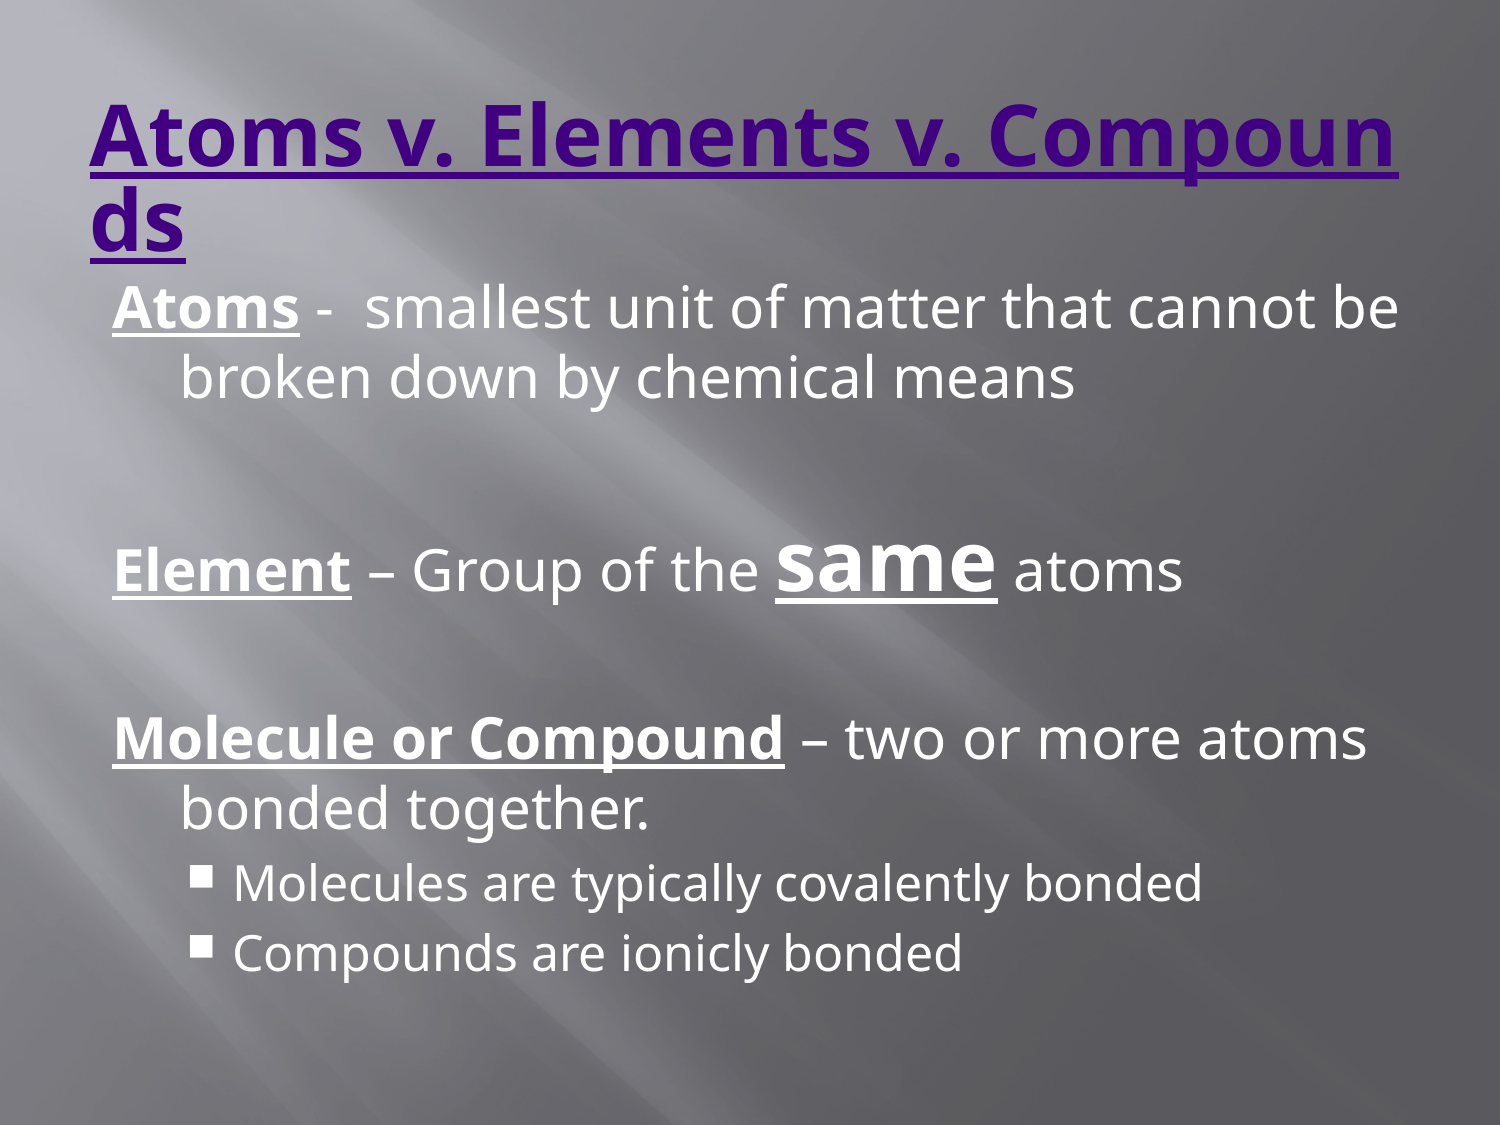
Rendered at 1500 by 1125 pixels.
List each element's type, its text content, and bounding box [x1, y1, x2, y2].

list Atoms - smallest unit of matter that cannot be broken down by chemical means Element – Group of the same atoms Molecule or Compound – two or more atoms bonded together. Molecules are typically covalently bonded Compounds are ionicly bonded [75, 262, 1425, 1035]
title Atoms v. Elements v. Compounds [75, 45, 1425, 233]
